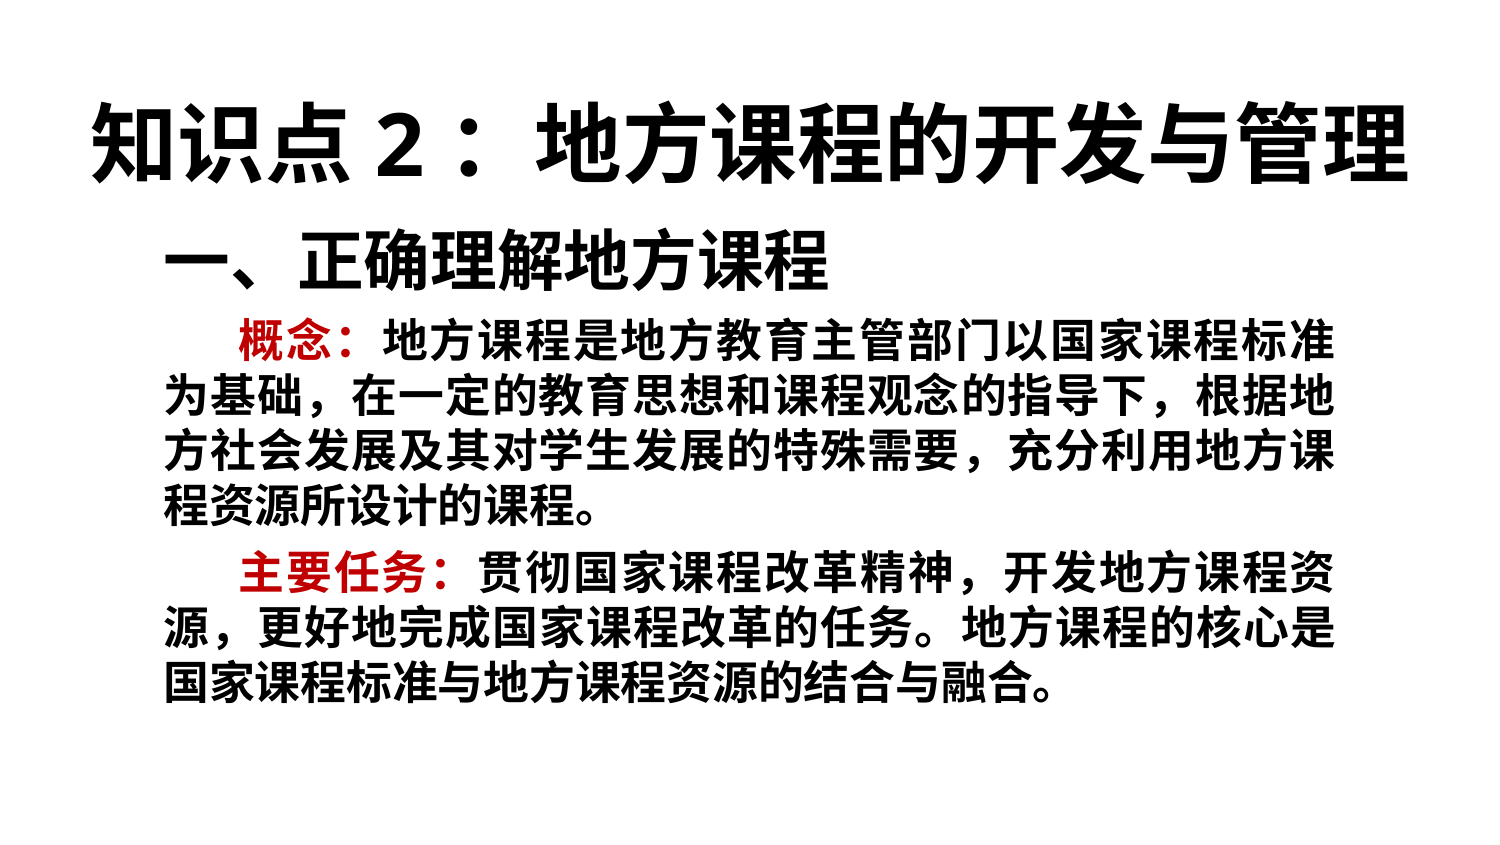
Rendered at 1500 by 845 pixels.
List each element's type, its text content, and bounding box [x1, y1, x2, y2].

title 知识点2：地方课程的开发与管理 [74, 71, 1426, 212]
list 一、正确理解地方课程 概念：地方课程是地方教育主管部门以国家课程标准为基础，在一定的教育思想和课程观念的指导下，根据地方社会发展及其对学生发展的特殊需要，充分利用地方课程资源所设计的课程。 主要任务：贯彻国家课程改革精神，开发地方课程资源，更好地完成国家课程改革的任务。地方课程的核心是国家课程标准与地方课程资源的结合与融合。 [148, 211, 1352, 705]
